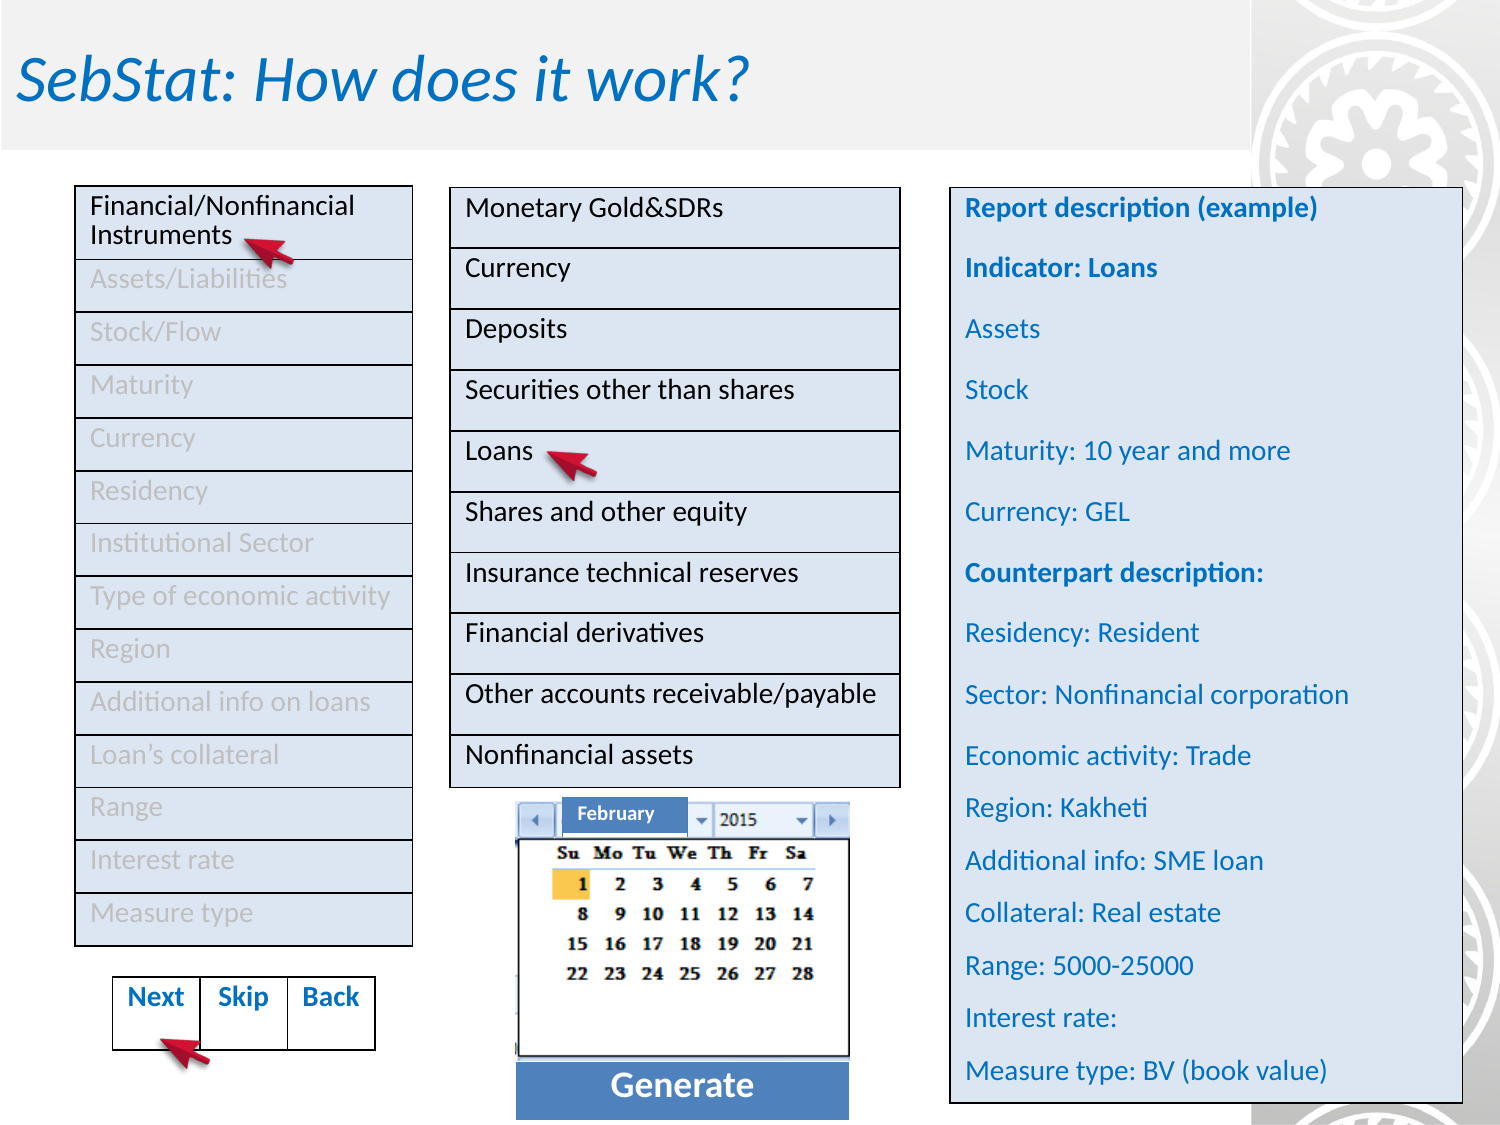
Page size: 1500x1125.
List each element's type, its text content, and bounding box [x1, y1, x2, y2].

table_header Report description (example) [951, 188, 1462, 248]
table_header Next [113, 978, 199, 1049]
table_cell Counterpart description: [951, 552, 1462, 613]
picture [0, 0, 1500, 1125]
slide_number 12 [1037, 1037, 1388, 1098]
table_cell Additional info: SME loan [951, 841, 1462, 893]
table_cell Type of economic activity [76, 577, 412, 628]
table_cell Loan’s collateral [76, 736, 412, 787]
table_cell Maturity [76, 366, 412, 417]
table_cell Range: 5000-25000 [951, 946, 1462, 998]
table_cell Collateral: Real estate [951, 893, 1462, 946]
table_cell Measure type: BV (book value) [951, 1051, 1462, 1102]
table_cell Interest rate: [951, 998, 1462, 1051]
table_cell Residency [76, 472, 412, 523]
table_cell Region: Kakheti [951, 788, 1462, 841]
table_cell Deposits [451, 310, 899, 369]
table_cell Assets [951, 309, 1462, 370]
table_cell Economic activity: Trade [951, 736, 1462, 788]
table_cell Stock/Flow [76, 313, 412, 364]
table_header Back [288, 978, 374, 1049]
table_cell Measure type [76, 894, 412, 945]
table_header Financial/Nonfinancial Instruments [76, 187, 412, 259]
table_cell Assets/Liabilities [76, 260, 412, 311]
table_cell Financial derivatives [451, 614, 899, 673]
table_cell Additional info on loans [76, 683, 412, 734]
table_cell Loans [451, 432, 899, 491]
table_cell Sector: Nonfinancial corporation [951, 675, 1462, 736]
table_cell Interest rate [76, 841, 412, 892]
table_header Skip [201, 978, 287, 1049]
table_cell Maturity: 10 year and more [951, 431, 1462, 492]
table_cell Currency [451, 249, 899, 308]
table_header Monetary Gold&SDRs [451, 188, 899, 247]
table_cell Indicator: Loans [951, 248, 1462, 309]
table_cell Insurance technical reserves [451, 553, 899, 612]
table_cell Securities other than shares [451, 371, 899, 430]
table_cell Currency: GEL [951, 492, 1462, 552]
table_cell Shares and other equity [451, 493, 899, 552]
table_cell Other accounts receivable/payable [451, 675, 899, 734]
title SebStat: How does it work? [1, 0, 1250, 150]
table_cell Region [76, 630, 412, 681]
table_cell Nonfinancial assets [451, 736, 899, 787]
table_cell Institutional Sector [76, 524, 412, 575]
table_cell Residency: Resident [951, 613, 1462, 675]
table_cell Currency [76, 419, 412, 470]
table_cell Range [76, 788, 412, 839]
table_cell Stock [951, 370, 1462, 431]
